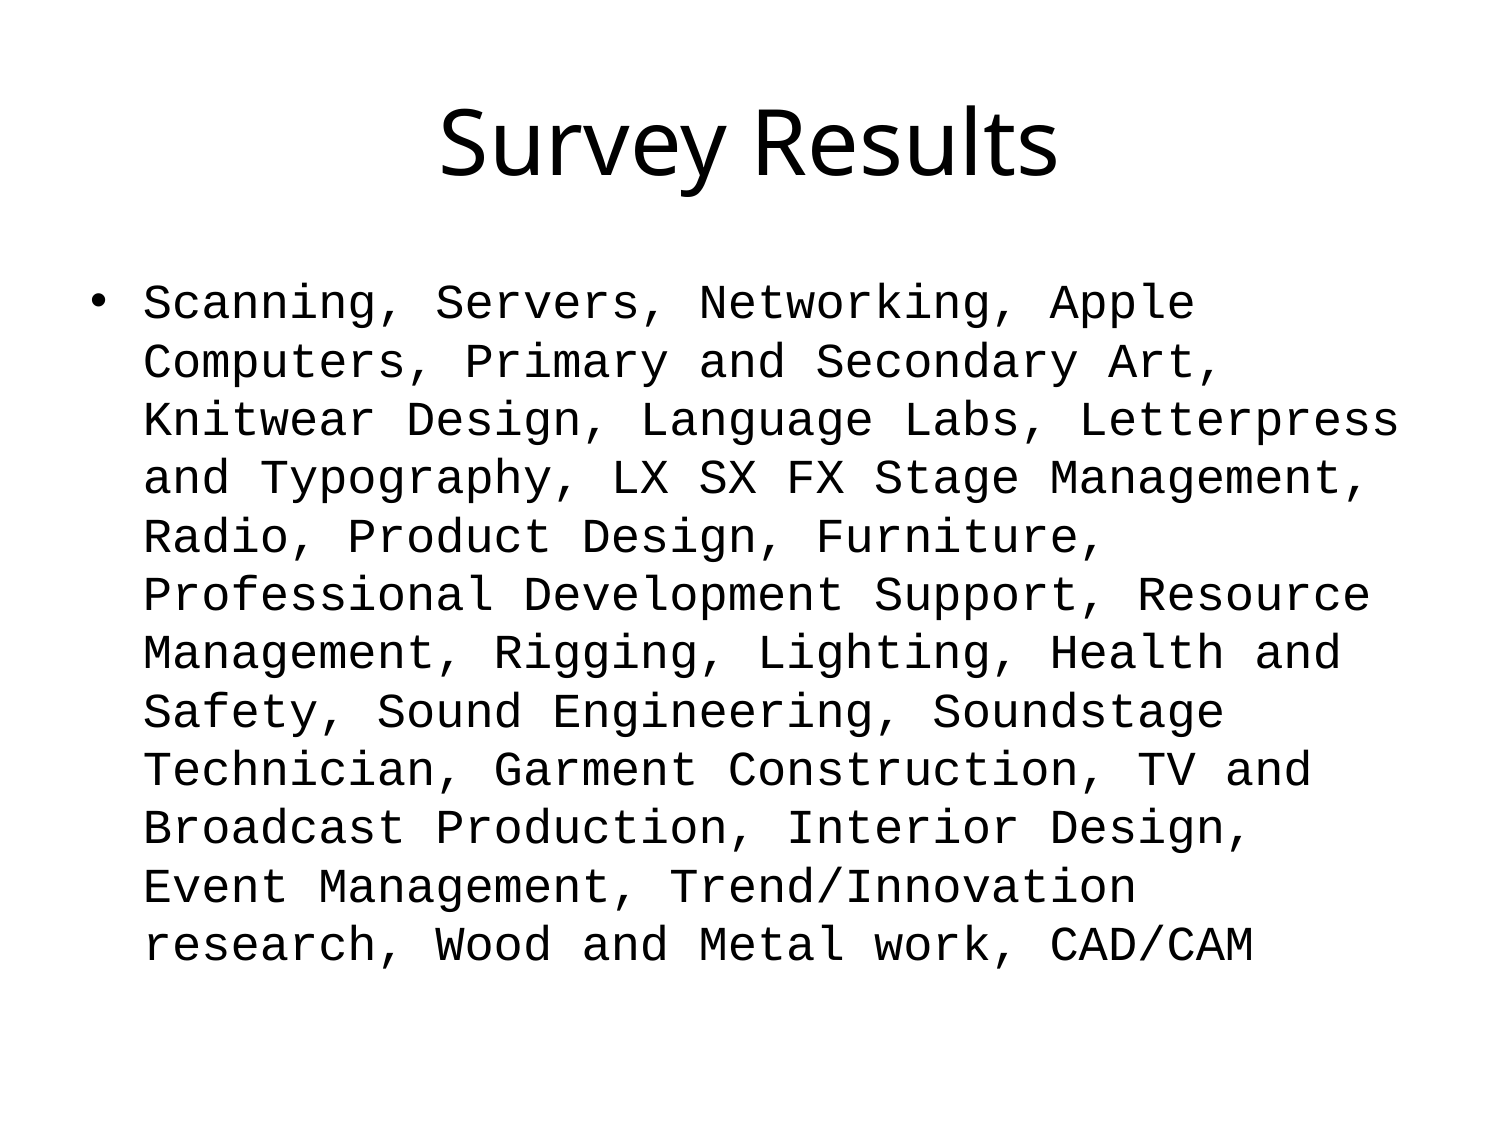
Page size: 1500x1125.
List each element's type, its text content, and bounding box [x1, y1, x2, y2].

list Scanning, Servers, Networking, Apple Computers, Primary and Secondary Art, Knitwear Design, Language Labs, Letterpress and Typography, LX SX FX Stage Management, Radio, Product Design, Furniture, Professional Development Support, Resource Management, Rigging, Lighting, Health and Safety, Sound Engineering, Soundstage Technician, Garment Construction, TV and Broadcast Production, Interior Design, Event Management, Trend/Innovation research, Wood and Metal work, CAD/CAM [75, 262, 1425, 1005]
title Survey Results [75, 45, 1425, 233]
